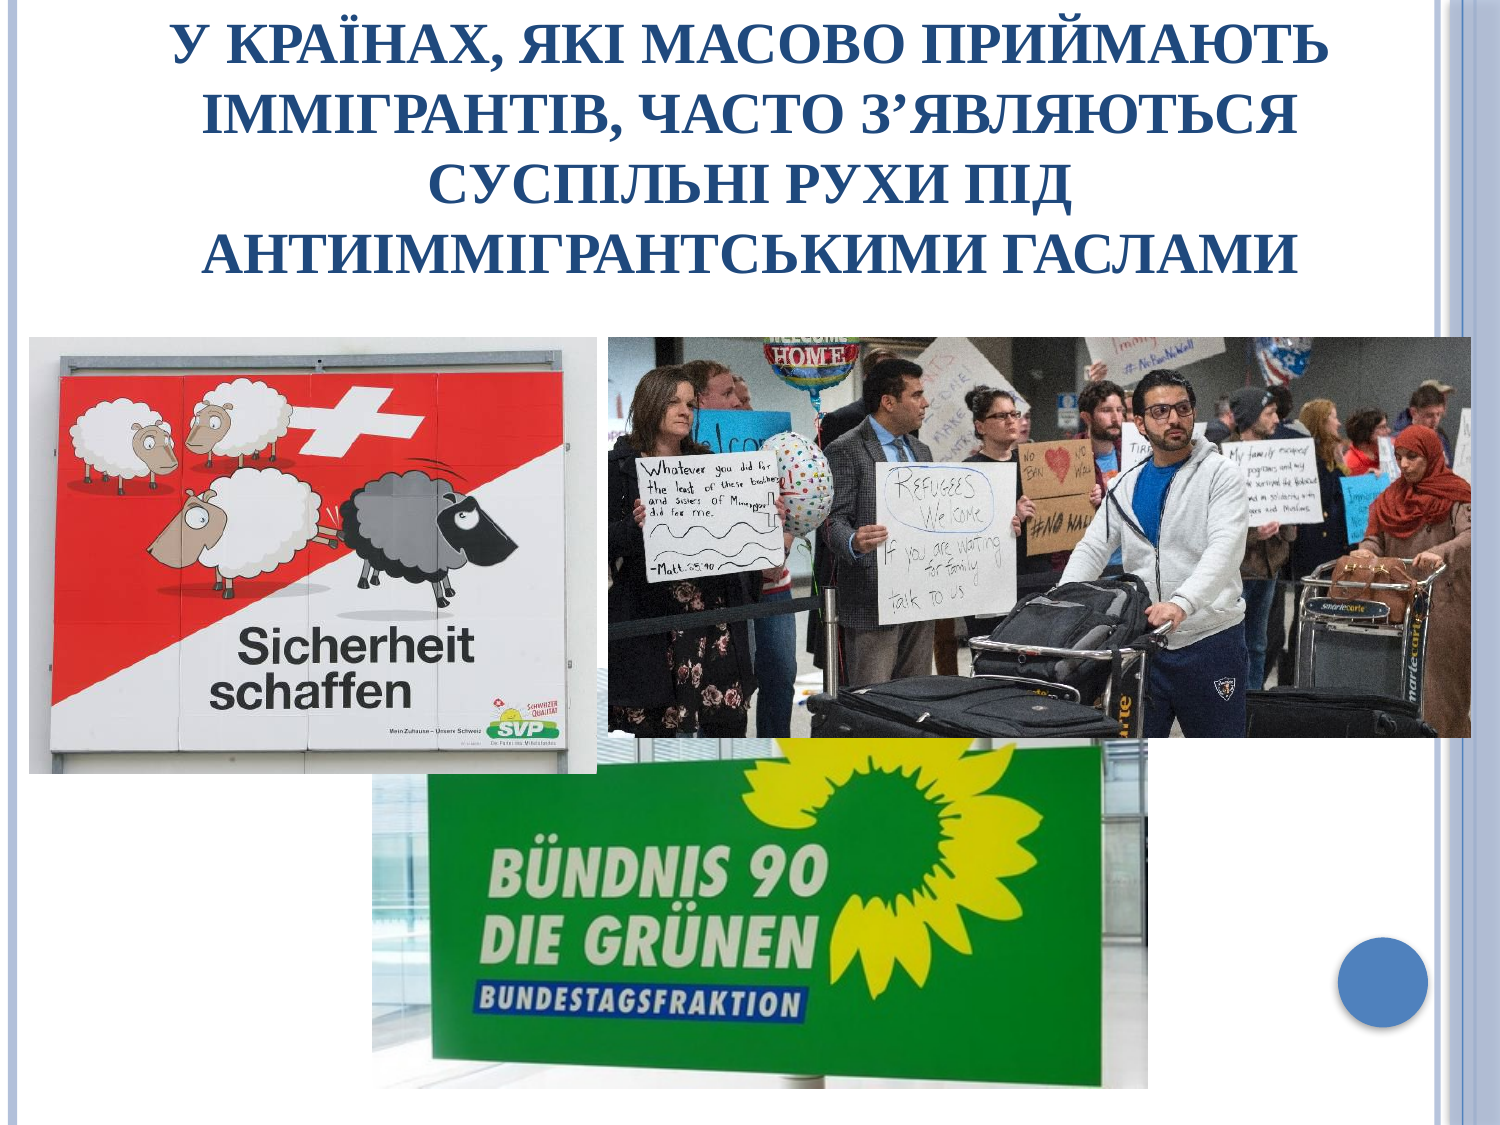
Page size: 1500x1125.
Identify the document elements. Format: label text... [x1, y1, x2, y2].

picture [28, 337, 1472, 1090]
title У країнах, які масово приймають іммігрантів, часто з’являються суспільні рухи під антиіммігрантськими гаслами [75, 45, 1425, 293]
